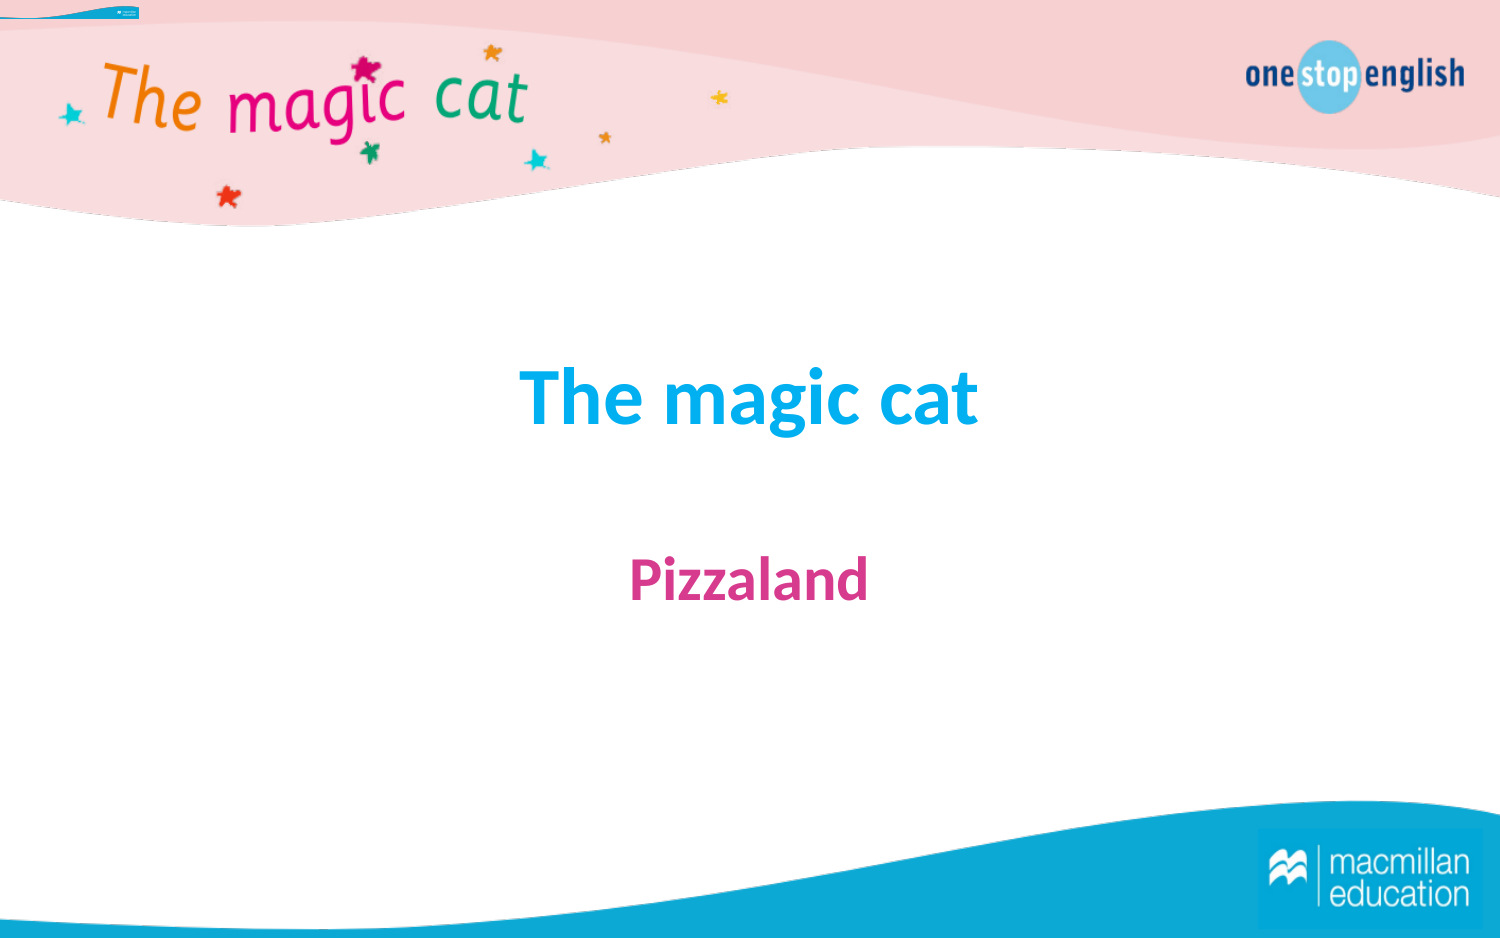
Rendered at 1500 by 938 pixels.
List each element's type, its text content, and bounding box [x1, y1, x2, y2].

title The magic cat [112, 291, 1388, 493]
subtitle Pizzaland [225, 531, 1275, 771]
